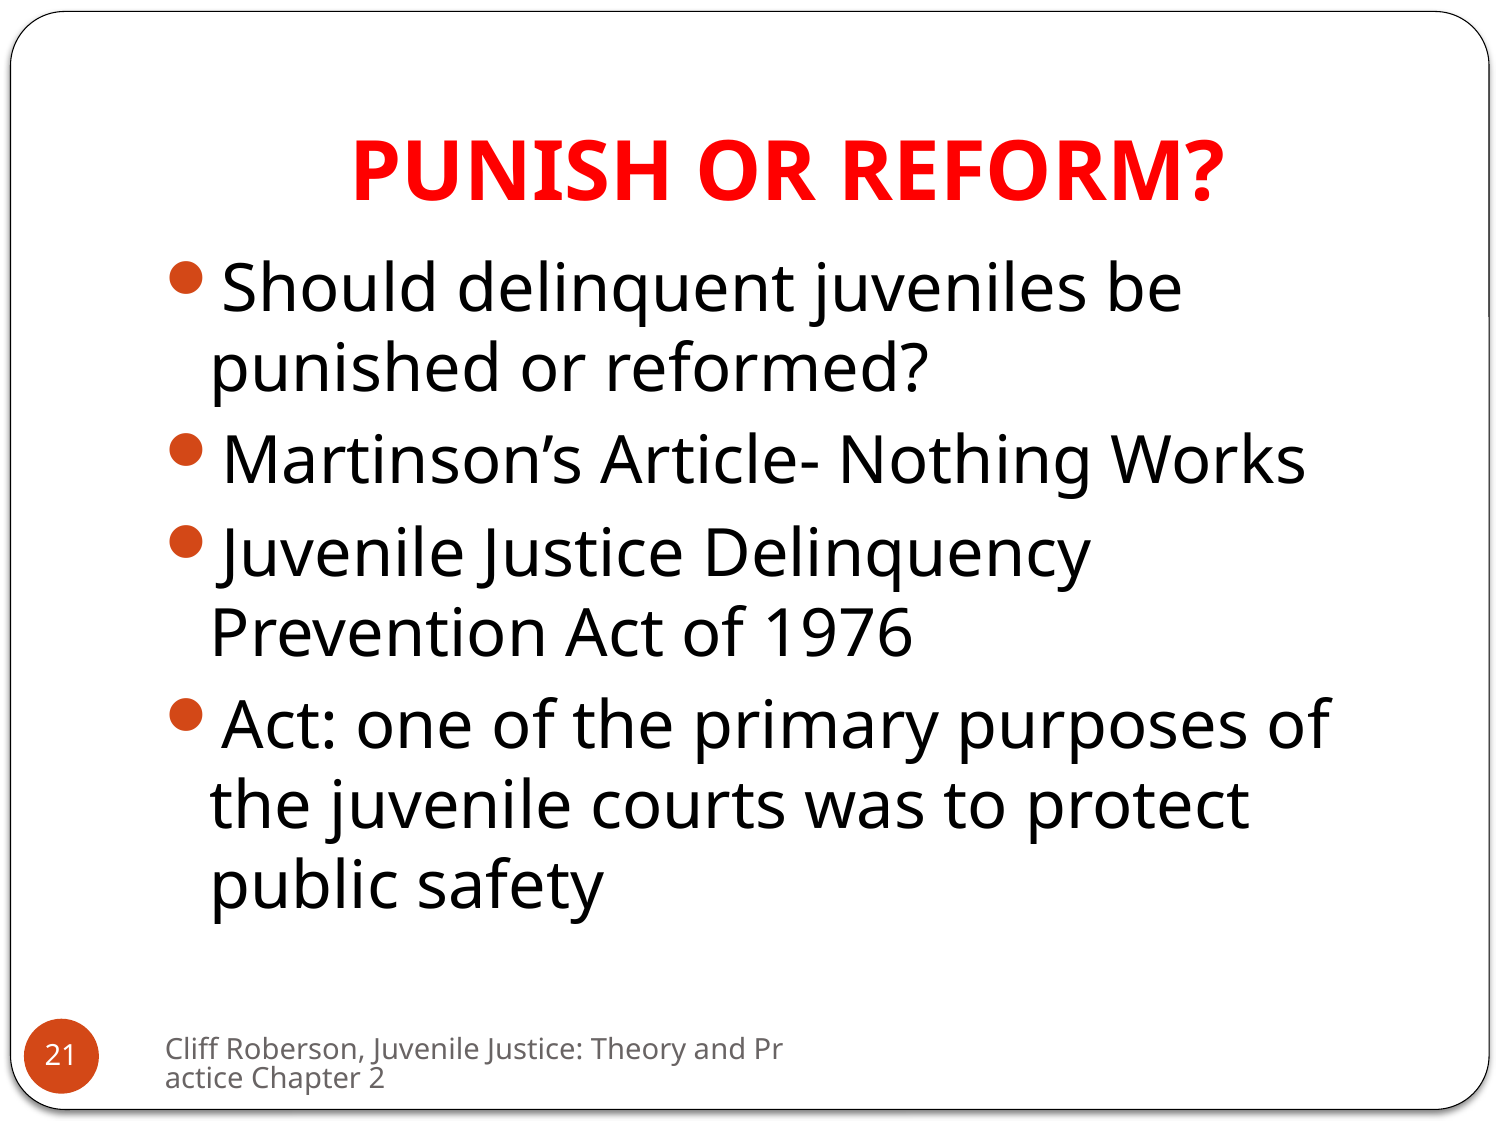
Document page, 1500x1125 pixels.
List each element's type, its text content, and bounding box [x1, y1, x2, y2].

list Should delinquent juveniles be punished or reformed? Martinson’s Article- Nothing Works Juvenile Justice Delinquency Prevention Act of 1976 Act: one of the primary purposes of the juvenile courts was to protect public safety [150, 237, 1425, 988]
title PUNISH OR REFORM? [150, 45, 1425, 233]
slide_number 21 [23, 1018, 99, 1094]
footer Cliff Roberson, Juvenile Justice: Theory and Practice Chapter 2 [150, 1012, 800, 1088]
